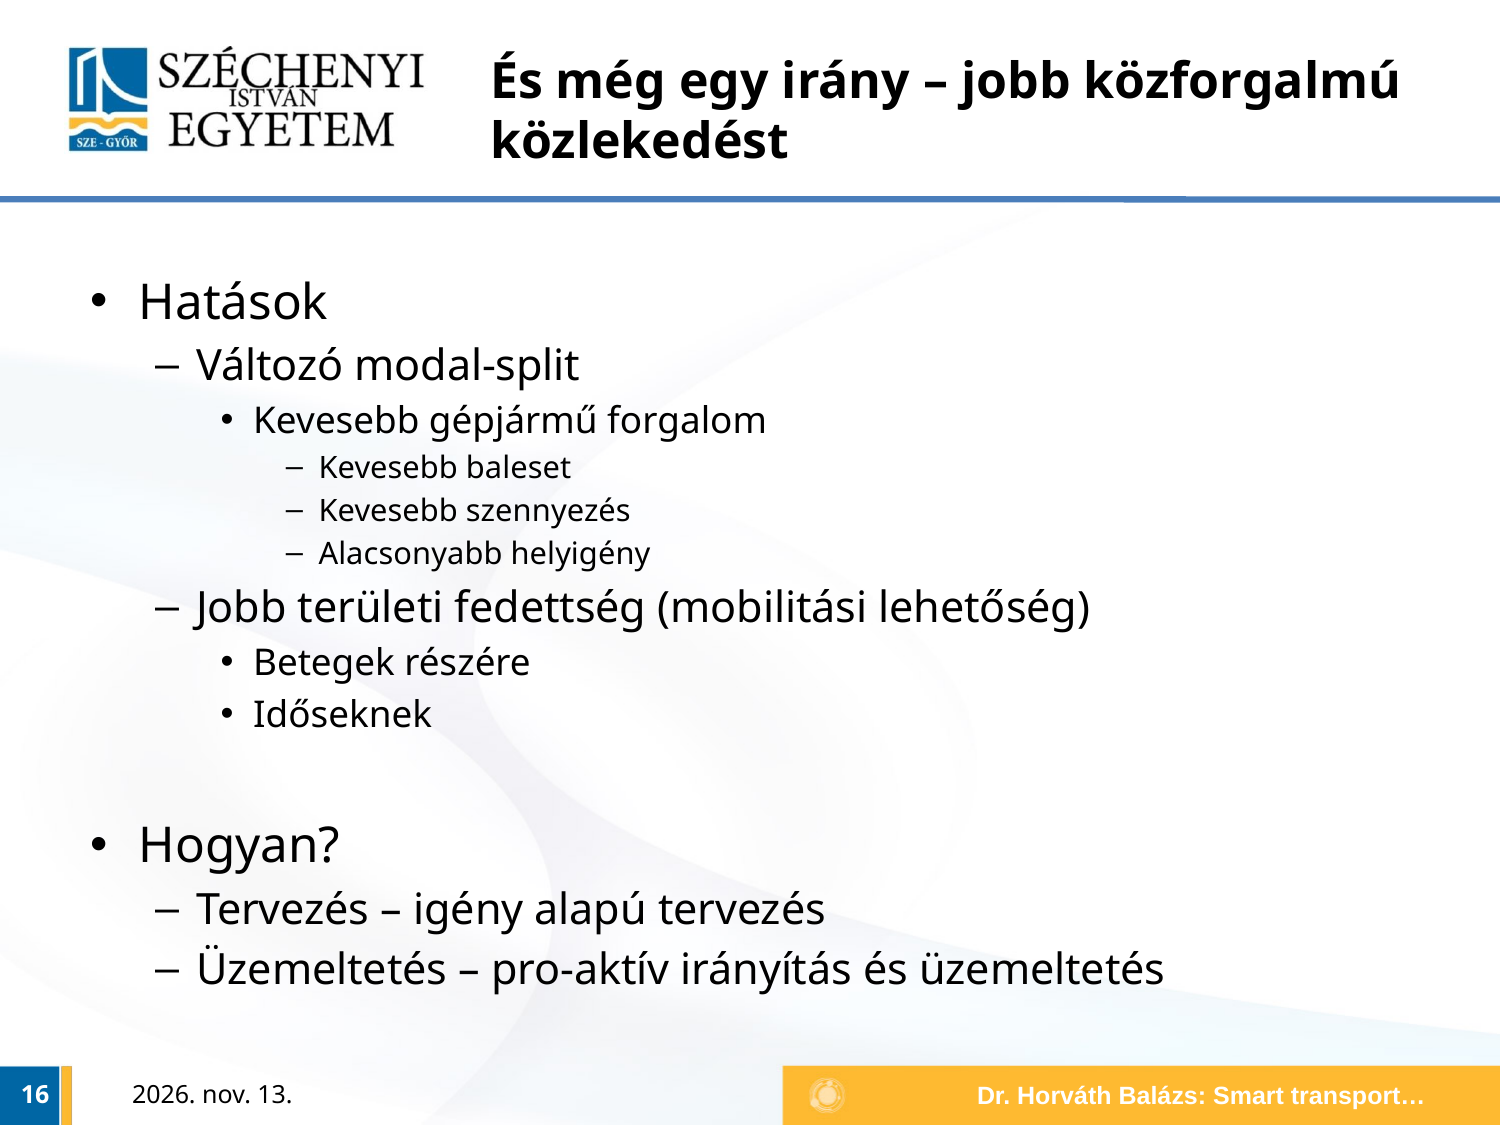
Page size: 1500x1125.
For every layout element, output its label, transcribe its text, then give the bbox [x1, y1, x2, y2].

list Hatások Változó modal-split Kevesebb gépjármű forgalom Kevesebb baleset Kevesebb szennyezés Alacsonyabb helyigény Jobb területi fedettség (mobilitási lehetőség) Betegek részére Időseknek Hogyan? Tervezés – igény alapú tervezés Üzemeltetés – pro-aktív irányítás és üzemeltetés [75, 262, 1425, 1005]
picture [0, 0, 1500, 196]
picture [0, 203, 1500, 1125]
footer Dr. Horváth Balázs: Smart transport… [878, 1065, 1442, 1125]
slide_number 16 [0, 1065, 71, 1125]
title És még egy irány – jobb közforgalmú közlekedést [478, 45, 1483, 173]
slide_number 2014. szeptember 10. [117, 1065, 550, 1125]
